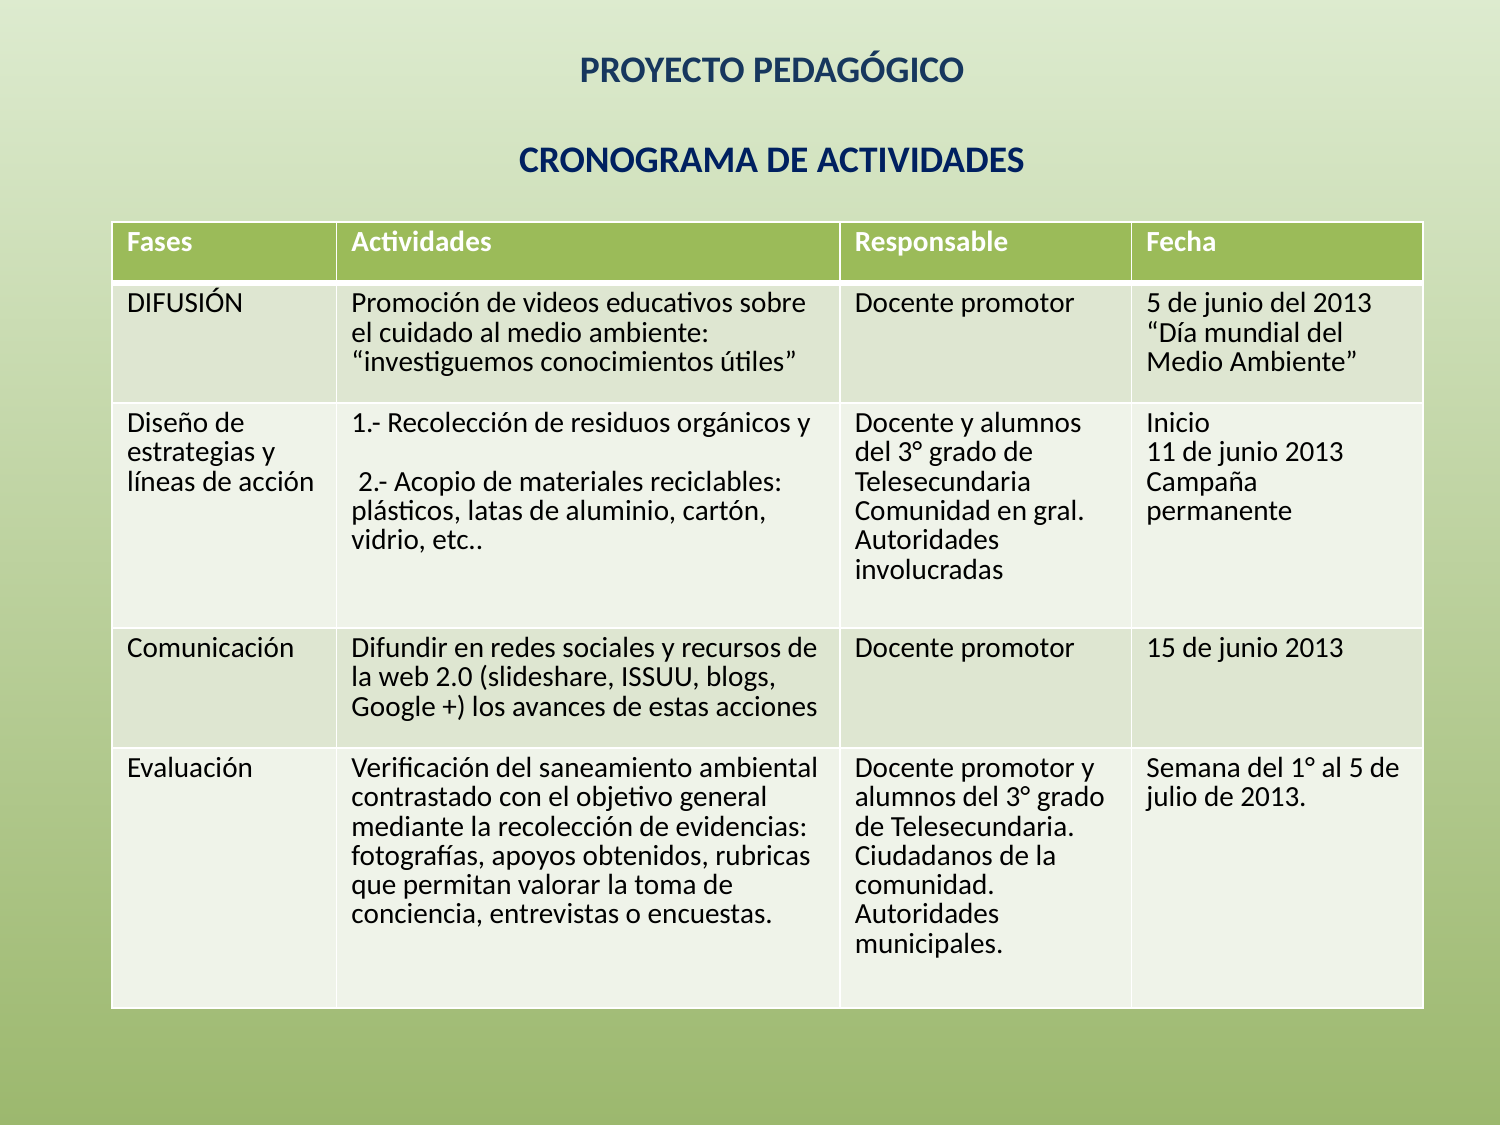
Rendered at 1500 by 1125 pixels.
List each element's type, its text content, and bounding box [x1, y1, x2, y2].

table_header Fecha [1132, 223, 1422, 280]
table_cell 5 de junio del 2013 “Día mundial del Medio Ambiente” [1132, 286, 1422, 402]
text_box PROYECTO PEDAGÓGICO CRONOGRAMA DE ACTIVIDADES [504, 37, 1041, 221]
table_cell 1.- Recolección de residuos orgánicos y 2.- Acopio de materiales reciclables: plásticos, latas de aluminio, cartón, vidrio, etc.. [337, 404, 839, 627]
table_cell Docente promotor [841, 286, 1131, 402]
table_cell Comunicación [113, 629, 336, 747]
table_cell Docente y alumnos del 3° grado de Telesecundaria Comunidad en gral. Autoridades involucradas [841, 404, 1131, 627]
table_cell Docente promotor [841, 629, 1131, 747]
table_cell Diseño de estrategias y líneas de acción [113, 404, 336, 627]
table_header Fases [113, 223, 336, 280]
table_cell 15 de junio 2013 [1132, 629, 1422, 747]
table_cell Docente promotor y alumnos del 3° grado de Telesecundaria. Ciudadanos de la comunidad. Autoridades municipales. [841, 749, 1131, 1007]
table_header Responsable [841, 223, 1131, 280]
table_cell Verificación del saneamiento ambiental contrastado con el objetivo general mediante la recolección de evidencias: fotografías, apoyos obtenidos, rubricas que permitan valorar la toma de conciencia, entrevistas o encuestas. [337, 749, 839, 1007]
table_cell DIFUSIÓN [113, 286, 336, 402]
table_cell Semana del 1° al 5 de julio de 2013. [1132, 749, 1422, 1007]
table_cell Inicio 11 de junio 2013 Campaña permanente [1132, 404, 1422, 627]
table_cell Difundir en redes sociales y recursos de la web 2.0 (slideshare, ISSUU, blogs, Google +) los avances de estas acciones [337, 629, 839, 747]
table_header Actividades [337, 223, 839, 280]
table_cell Promoción de videos educativos sobre el cuidado al medio ambiente: “investiguemos conocimientos útiles” [337, 286, 839, 402]
table_cell Evaluación [113, 749, 336, 1007]
